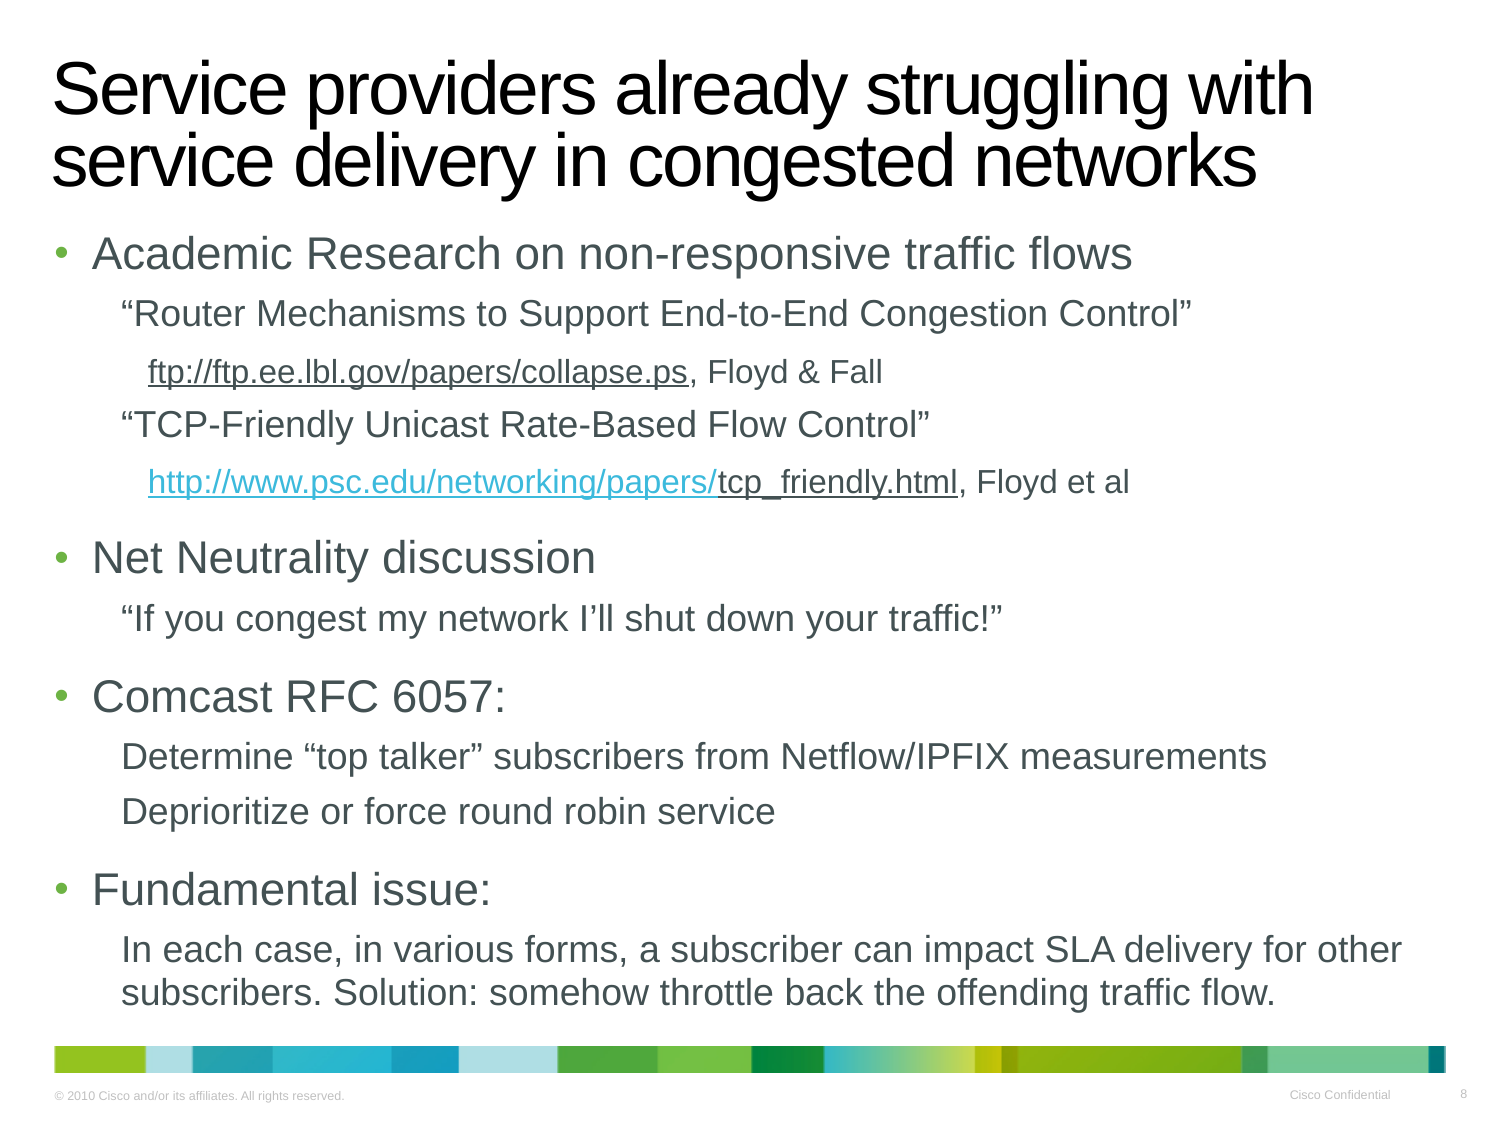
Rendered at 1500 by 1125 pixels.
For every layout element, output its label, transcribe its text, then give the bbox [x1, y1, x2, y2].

list Academic Research on non-responsive traffic flows “Router Mechanisms to Support End-to-End Congestion Control” ftp://ftp.ee.lbl.gov/papers/collapse.ps, Floyd & Fall “TCP-Friendly Unicast Rate-Based Flow Control” http://www.psc.edu/networking/papers/tcp_friendly.html, Floyd et al Net Neutrality discussion “If you congest my network I’ll shut down your traffic!” Comcast RFC 6057: Determine “top talker” subscribers from Netflow/IPFIX measurements Deprioritize or force round robin service Fundamental issue: In each case, in various forms, a subscriber can impact SLA delivery for other subscribers. Solution: somehow throttle back the offending traffic flow. [39, 220, 1447, 1035]
picture [54, 1046, 1446, 1073]
title Service providers already struggling with service delivery in congested networks [37, 70, 1447, 209]
